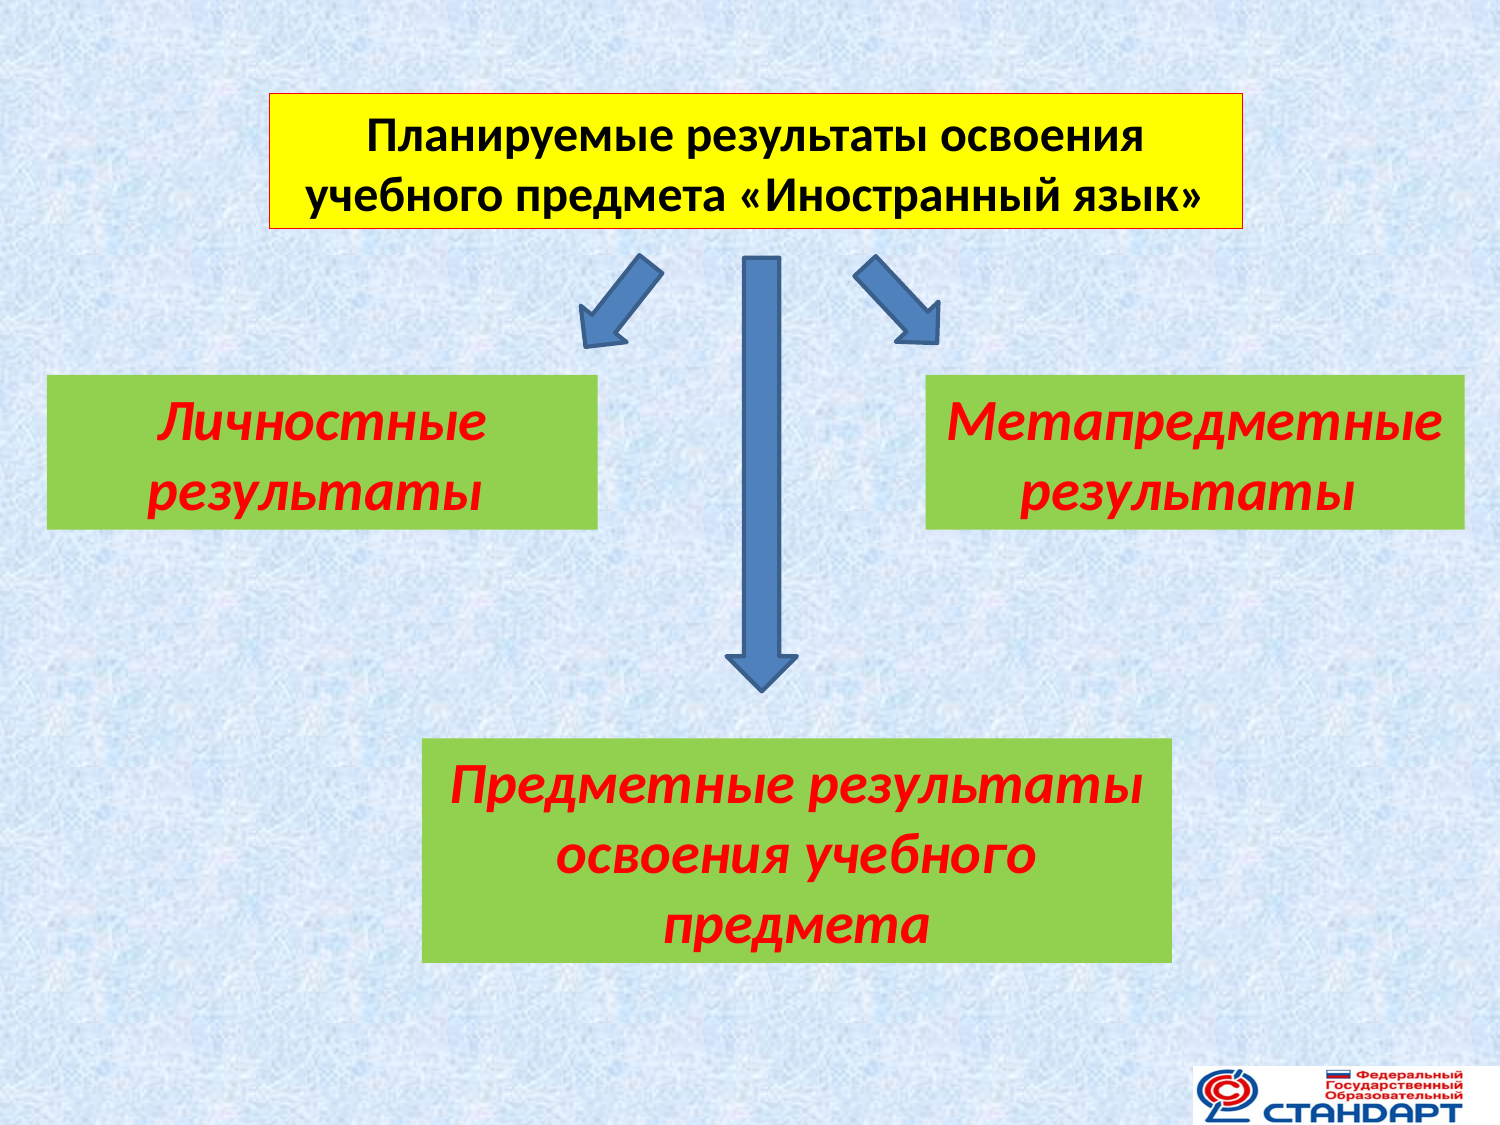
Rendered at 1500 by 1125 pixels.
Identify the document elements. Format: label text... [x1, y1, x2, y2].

text_box Планируемые результаты освоения учебного предмета «Иностранный язык» [269, 93, 1243, 229]
text_box Личностные результаты [46, 374, 598, 530]
picture [0, 0, 1500, 1125]
text_box Предметные результаты освоения учебного предмета [421, 738, 1172, 963]
text_box [578, 253, 665, 349]
text_box [852, 254, 941, 346]
text_box Метапредметные результаты [925, 374, 1465, 530]
text_box [724, 255, 799, 694]
